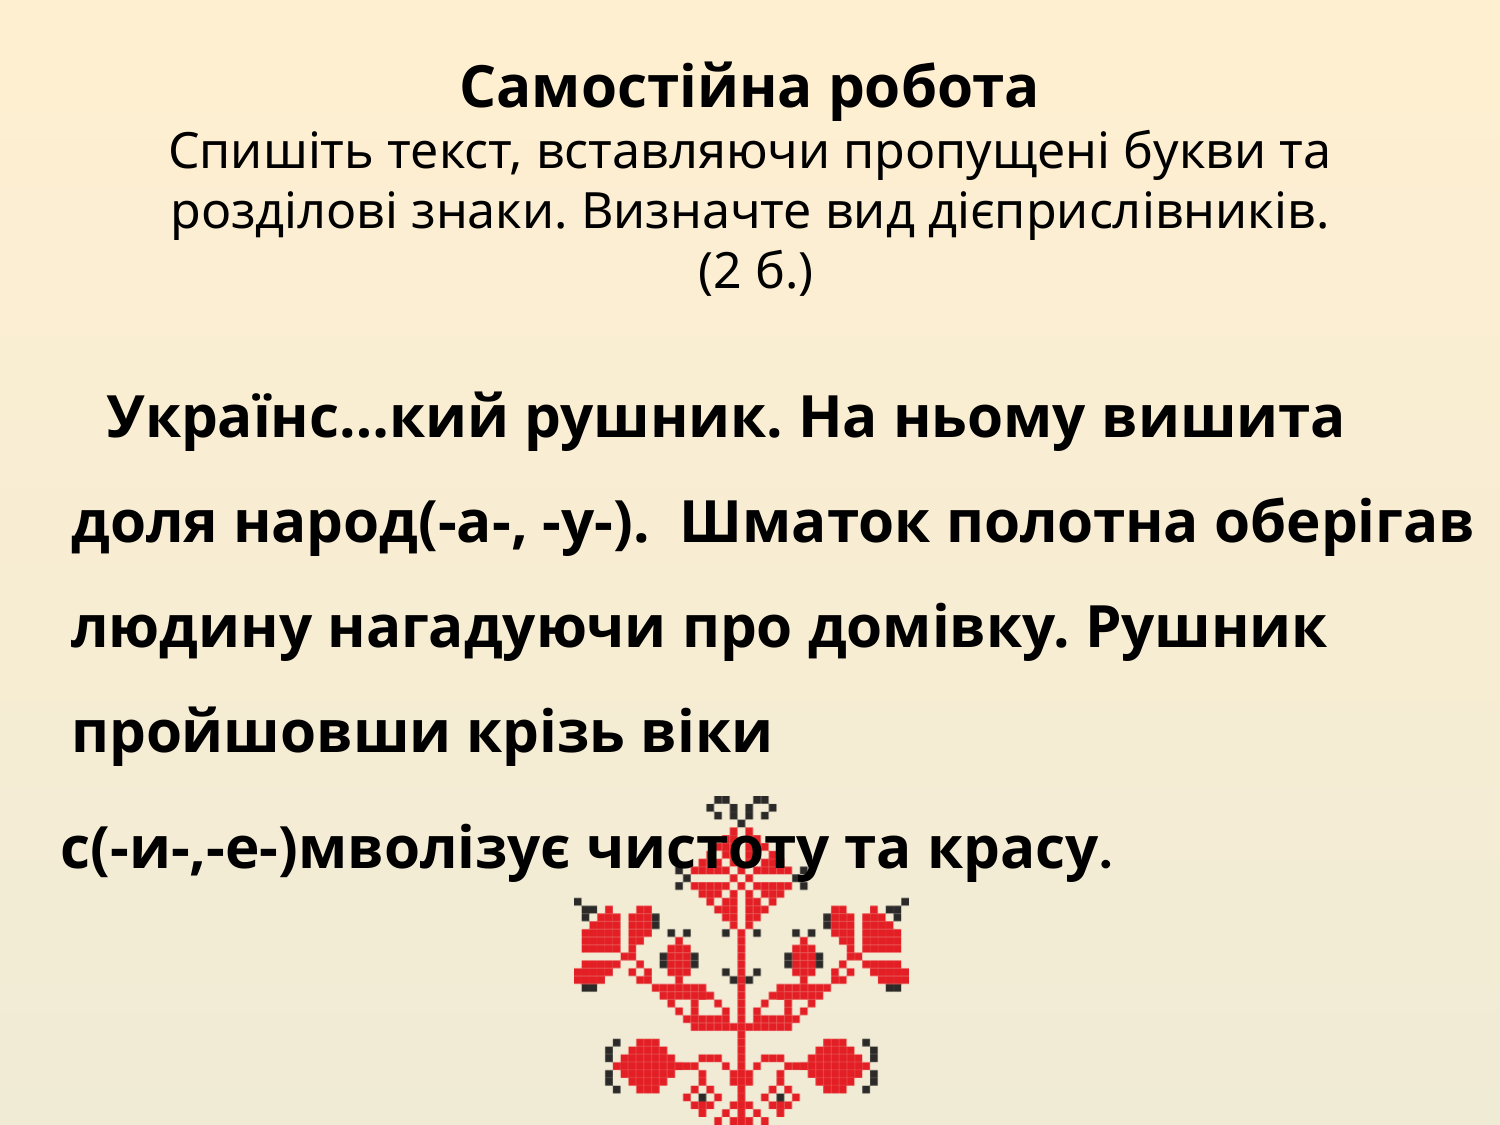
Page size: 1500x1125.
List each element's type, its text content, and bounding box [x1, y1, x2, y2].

picture [574, 1071, 909, 1125]
title Самостійна робота Спишіть текст, вставляючи пропущені букви та розділові знаки. Визначте вид дієприслівників. (2 б.) [74, 44, 1426, 219]
list Українс…кий рушник. На ньому вишита доля народ(-а-, -у-). Шматок полотна оберігав людину нагадуючи про домівку. Рушник пройшовши крізь віки с(-и-,-е-)мволізує чистоту та красу. [0, 219, 1500, 1071]
